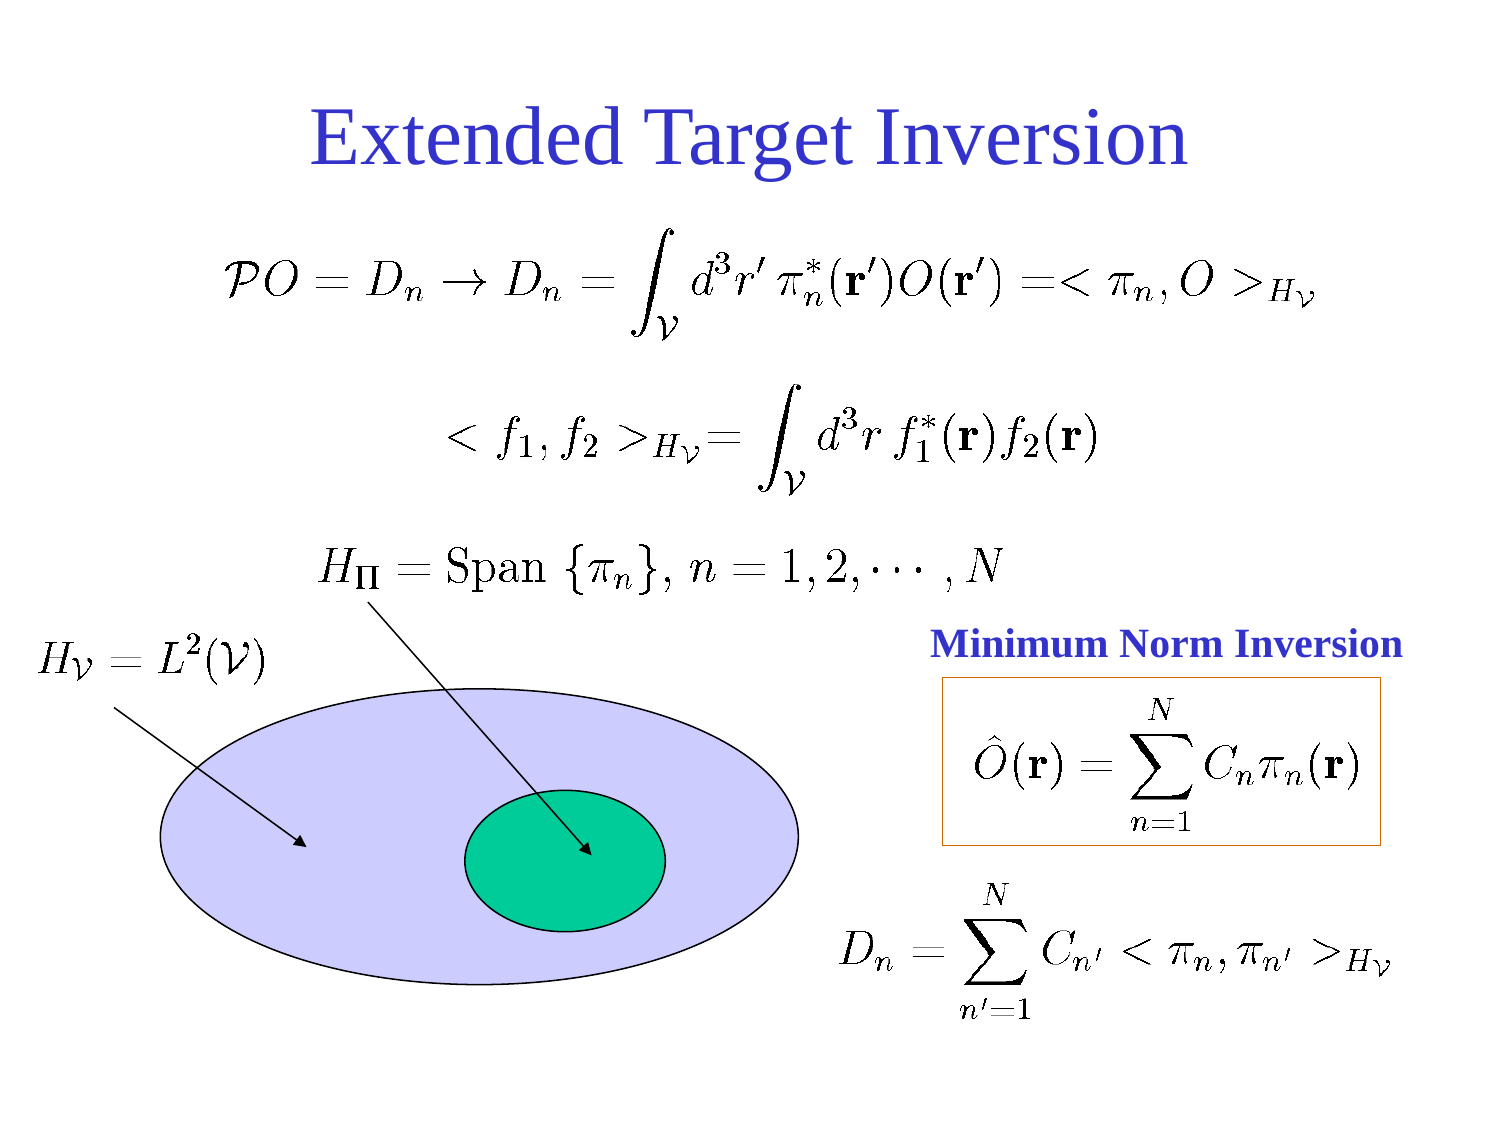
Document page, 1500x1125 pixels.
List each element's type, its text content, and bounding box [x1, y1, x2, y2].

text_box [117, 710, 307, 848]
text_box [160, 688, 799, 985]
text_box [376, 612, 592, 856]
picture [31, 615, 276, 701]
picture [823, 862, 1399, 1033]
title Extended Target Inversion [112, 37, 1388, 226]
picture [214, 216, 1330, 512]
text_box [464, 790, 666, 932]
text_box Minimum Norm Inversion [915, 608, 1419, 674]
picture [943, 677, 1381, 845]
picture [303, 534, 1003, 604]
